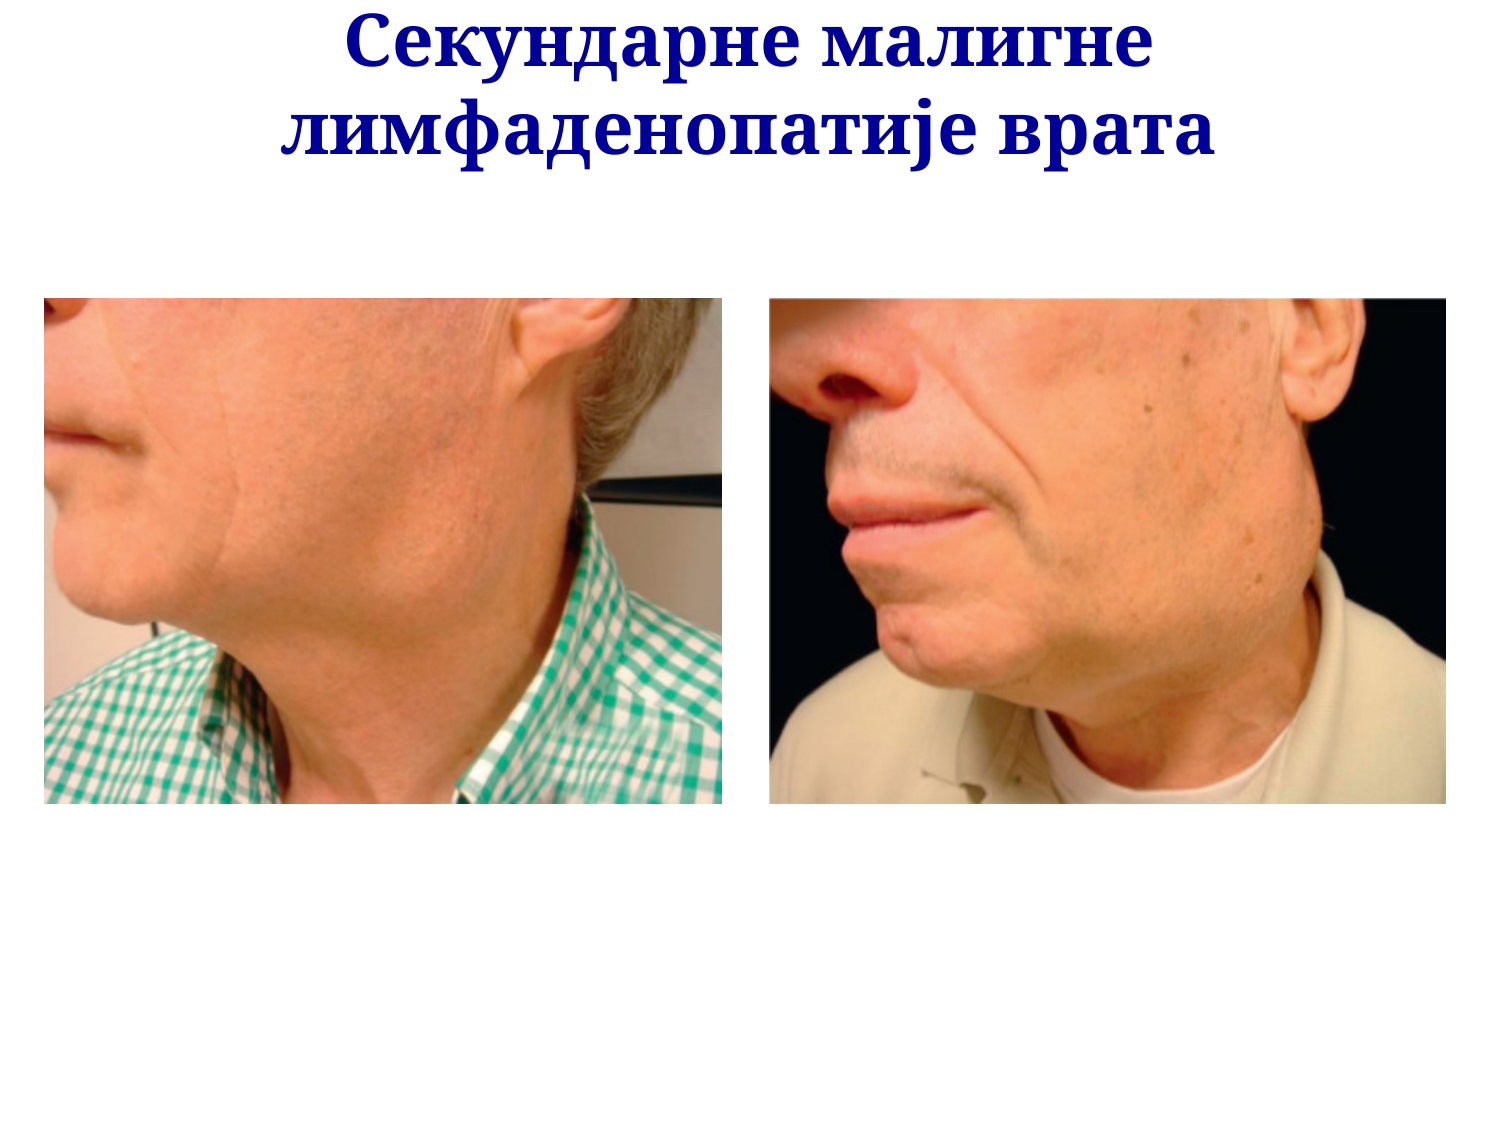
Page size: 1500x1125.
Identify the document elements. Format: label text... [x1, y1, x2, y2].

picture [768, 298, 1446, 804]
text_box Секундарне малигне лимфаденопатије врата [0, 12, 1500, 151]
picture [44, 298, 722, 804]
